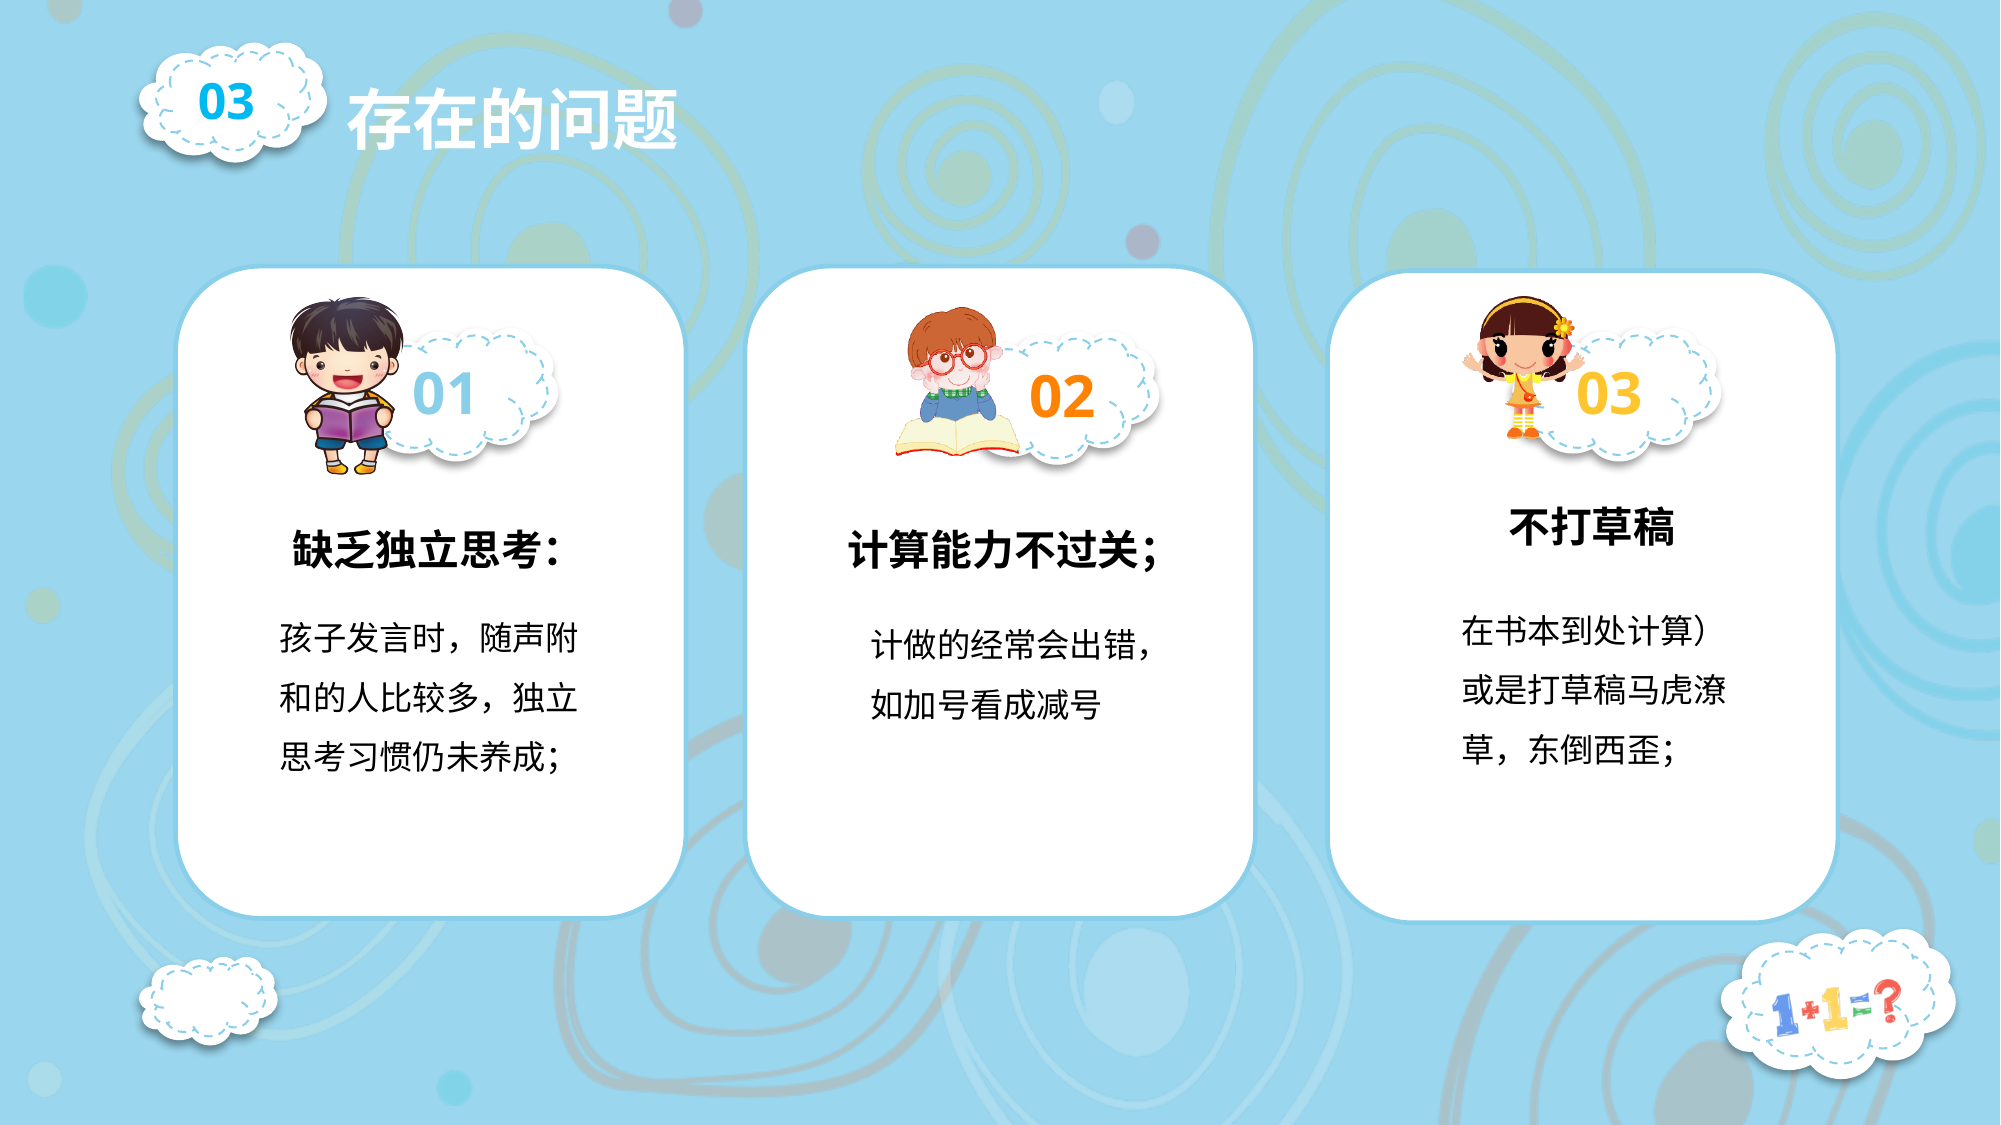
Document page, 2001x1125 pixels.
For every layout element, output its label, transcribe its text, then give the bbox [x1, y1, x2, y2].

text_box 孩子发言时，随声附和的人比较多，独立思考习惯仍未养成； [265, 589, 612, 784]
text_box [1721, 928, 1956, 1079]
text_box 在书本到处计算）或是打草稿马虎潦草，东倒西歪； [1446, 582, 1770, 777]
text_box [139, 956, 278, 1046]
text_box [895, 307, 1160, 465]
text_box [1462, 296, 1722, 461]
text_box [174, 265, 688, 920]
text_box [139, 42, 327, 163]
text_box 不打草稿 [1493, 493, 1691, 559]
text_box [743, 265, 1257, 920]
text_box 计算能力不过关； [832, 516, 1197, 582]
text_box 计做的经常会出错，如加号看成减号 [855, 596, 1196, 732]
text_box [1326, 269, 1839, 924]
text_box 缺乏独立思考： [277, 516, 600, 582]
text_box 存在的问题 [331, 70, 854, 166]
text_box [239, 279, 559, 490]
